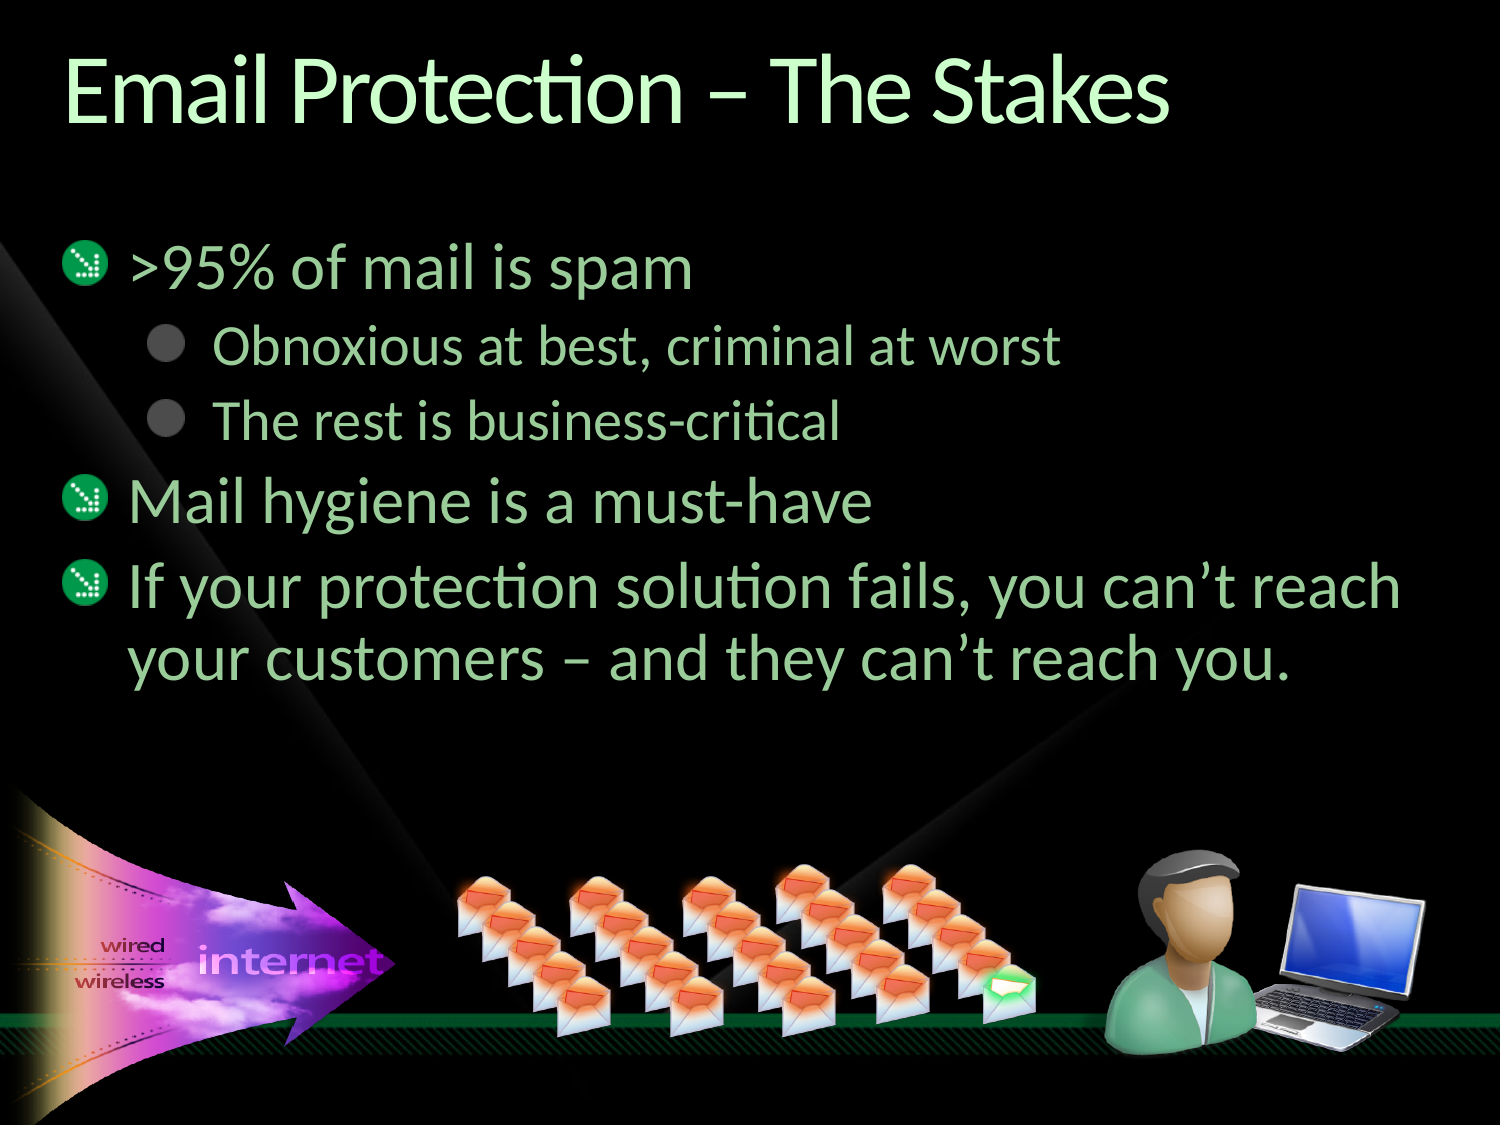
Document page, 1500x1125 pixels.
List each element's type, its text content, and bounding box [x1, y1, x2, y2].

list >95% of mail is spam Obnoxious at best, criminal at worst The rest is business-critical Mail hygiene is a must-have If your protection solution fails, you can’t reach your customers – and they can’t reach you. [62, 231, 1438, 595]
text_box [1074, 849, 1427, 1063]
picture [0, 0, 1500, 1125]
title Email Protection – The Stakes [62, 37, 1438, 147]
